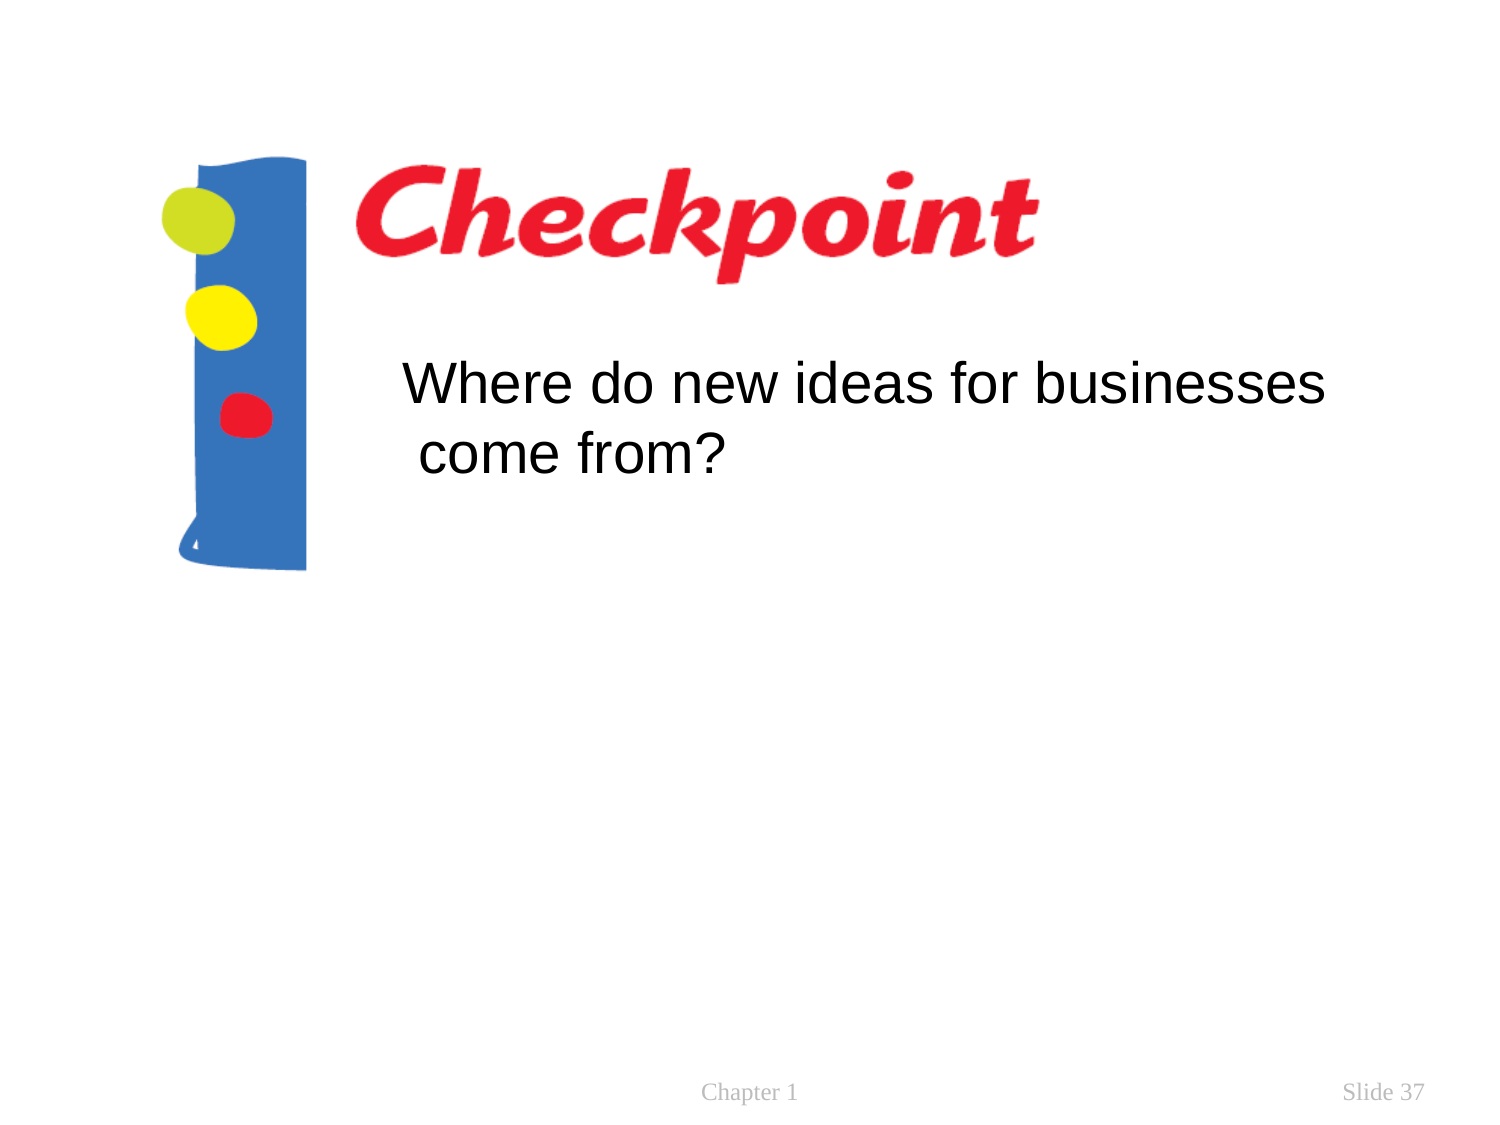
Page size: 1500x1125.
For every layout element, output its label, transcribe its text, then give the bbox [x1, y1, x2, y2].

footer Chapter 1 [512, 1052, 988, 1113]
picture [149, 137, 307, 588]
slide_number Slide 37 [1299, 1052, 1425, 1113]
text_box Where do new ideas for businesses come from? [387, 337, 1350, 493]
picture [324, 149, 1063, 296]
